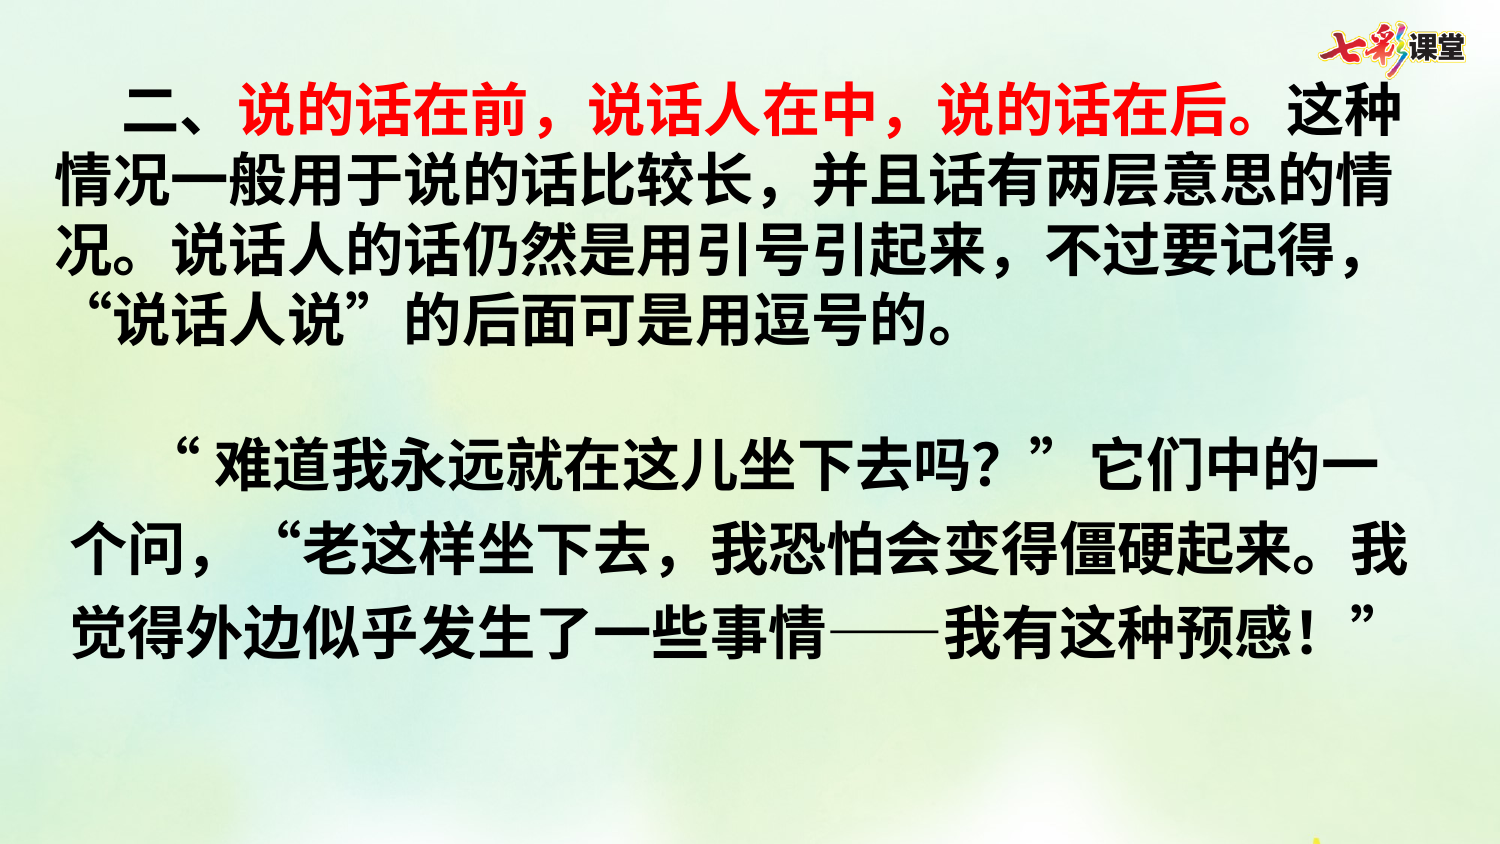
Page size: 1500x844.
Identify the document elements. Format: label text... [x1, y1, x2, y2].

text_box “难道我永远就在这儿坐下去吗？”它们中的一个问，“老这样坐下去，我恐怕会变得僵硬起来。我觉得外边似乎发生了一些事情——我有这种预感！” [58, 408, 1438, 672]
text_box 二、说的话在前，说话人在中，说的话在后。这种情况一般用于说的话比较长，并且话有两层意思的情况。说话人的话仍然是用引号引起来，不过要记得，“说话人说”的后面可是用逗号的。 [43, 67, 1448, 359]
picture [0, 0, 1500, 844]
